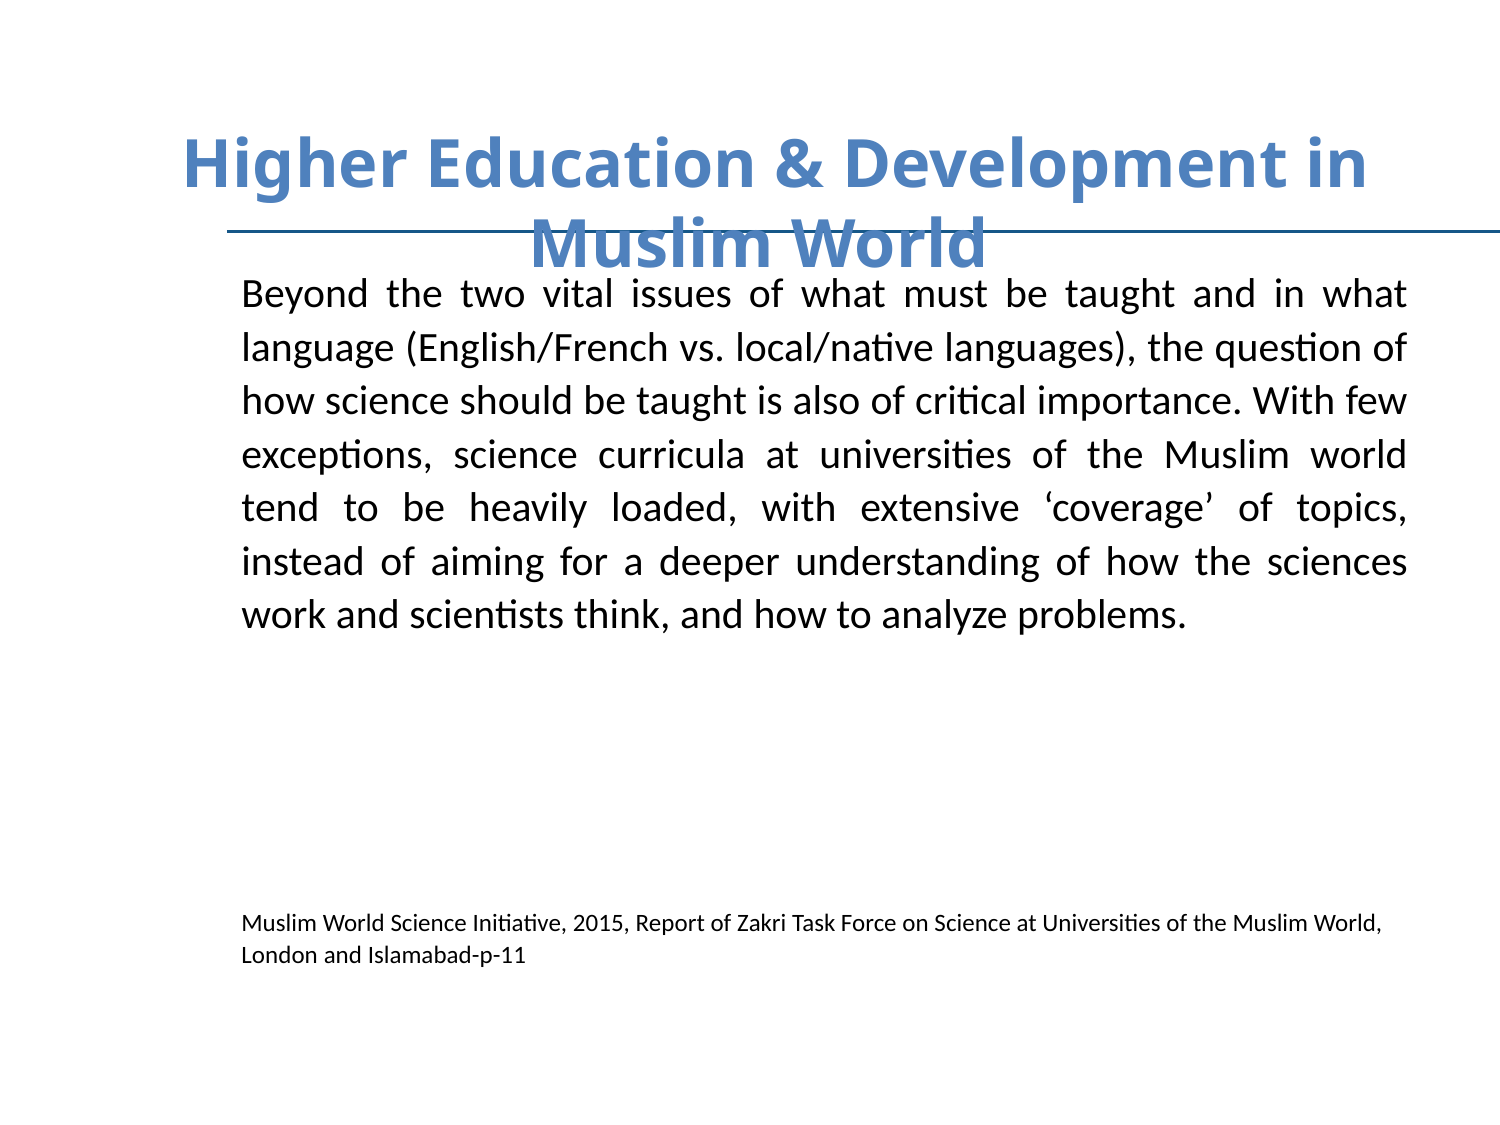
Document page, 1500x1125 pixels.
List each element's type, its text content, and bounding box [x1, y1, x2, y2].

text_box Beyond the two vital issues of what must be taught and in what language (English/French vs. local/native languages), the question of how science should be taught is also of critical importance. With few exceptions, science curricula at universities of the Muslim world tend to be heavily loaded, with extensive ‘coverage’ of topics, instead of aiming for a deeper understanding of how the sciences work and scientists think, and how to analyze problems. Muslim World Science Initiative, 2015, Report of Zakri Task Force on Science at Universities of the Muslim World, London and Islamabad-p-11 [226, 255, 1424, 1125]
text_box Higher Education & Development in Muslim World [64, 113, 1453, 289]
